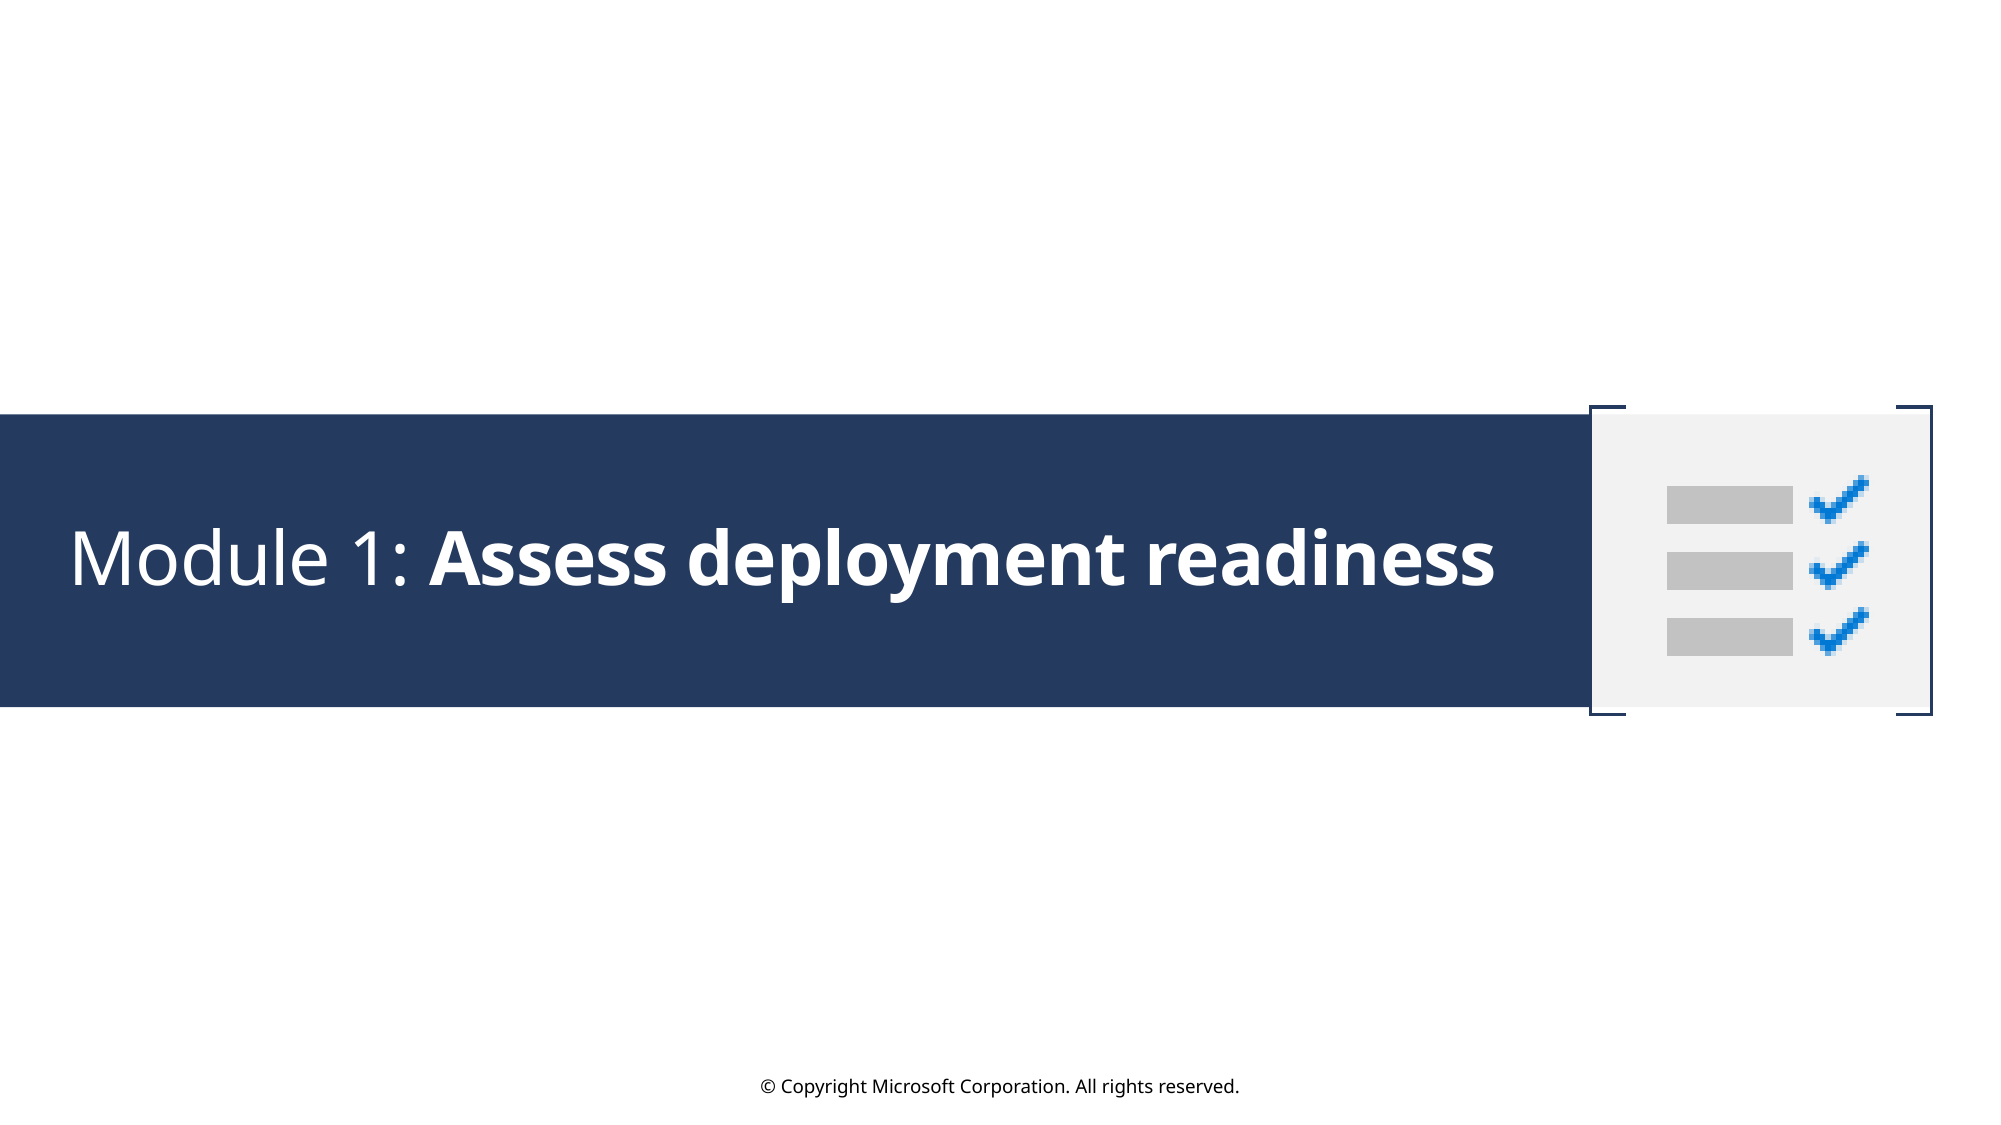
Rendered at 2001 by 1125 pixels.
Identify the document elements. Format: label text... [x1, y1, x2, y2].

title Module 1: Assess deployment readiness [68, 414, 1577, 708]
picture [1650, 448, 1876, 674]
